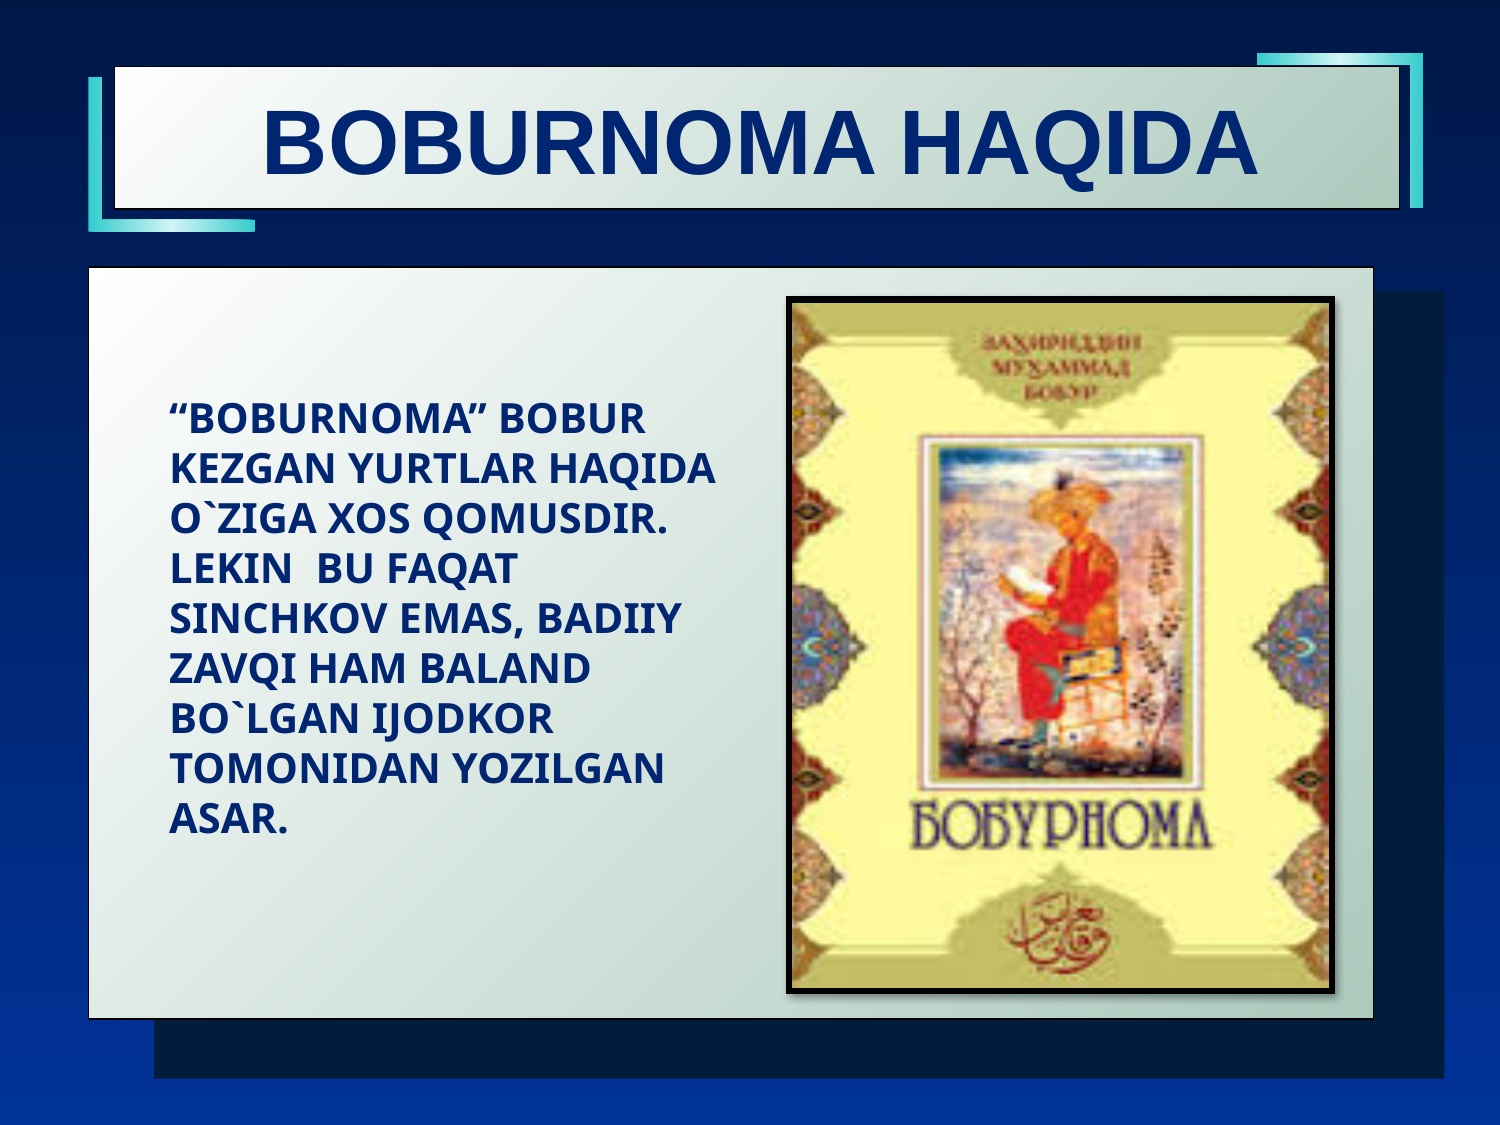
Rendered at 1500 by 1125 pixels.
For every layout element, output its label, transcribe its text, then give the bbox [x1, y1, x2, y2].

text_box [88, 267, 1374, 1020]
text_box BOBURNOMA HAQIDA [124, 66, 1400, 209]
text_box [1256, 53, 1424, 209]
text_box “BOBURNOMA” BOBUR KEZGAN YURTLAR HAQIDA O`ZIGA XOS QOMUSDIR. LEKIN BU FAQAT SINCHKOV EMAS, BADIIY ZAVQI HAM BALAND BO`LGAN IJODKOR TOMONIDAN YOZILGAN ASAR. [154, 326, 758, 976]
text_box [154, 290, 1445, 1079]
text_box [114, 66, 124, 209]
text_box [88, 76, 256, 232]
picture [791, 302, 1330, 988]
